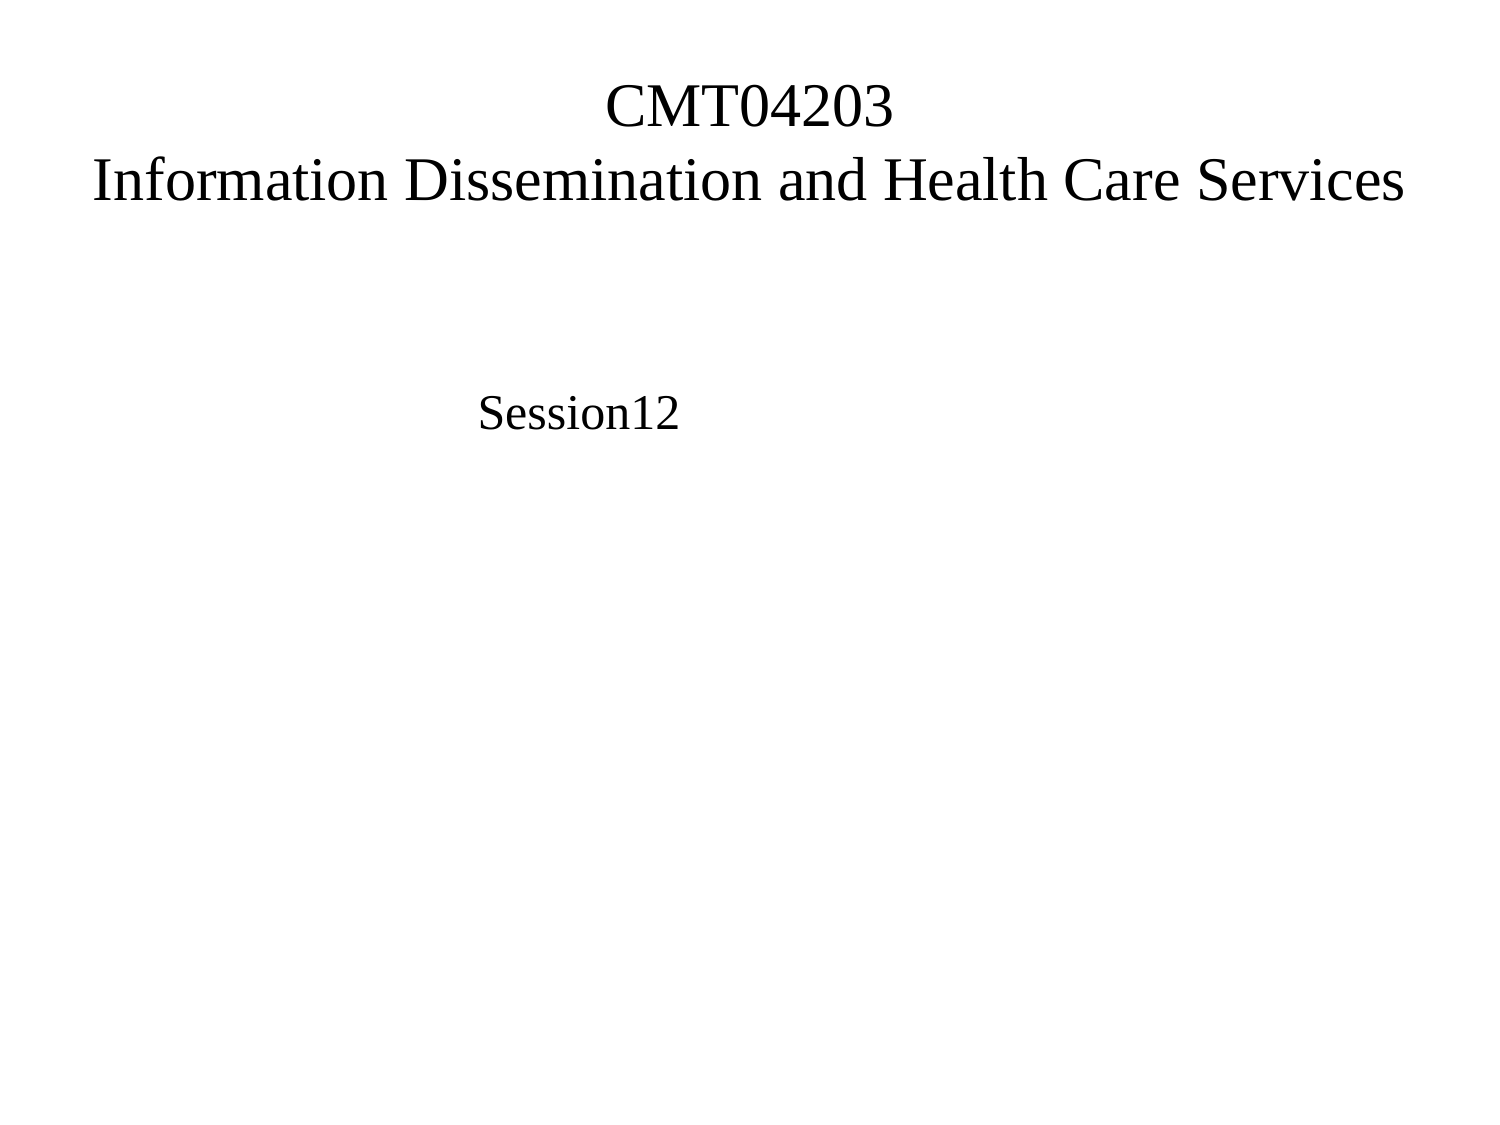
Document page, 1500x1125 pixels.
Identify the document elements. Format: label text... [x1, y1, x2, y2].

list Session12 [75, 262, 1425, 1005]
title CMT04203 Information Dissemination and Health Care Services [75, 45, 1425, 233]
